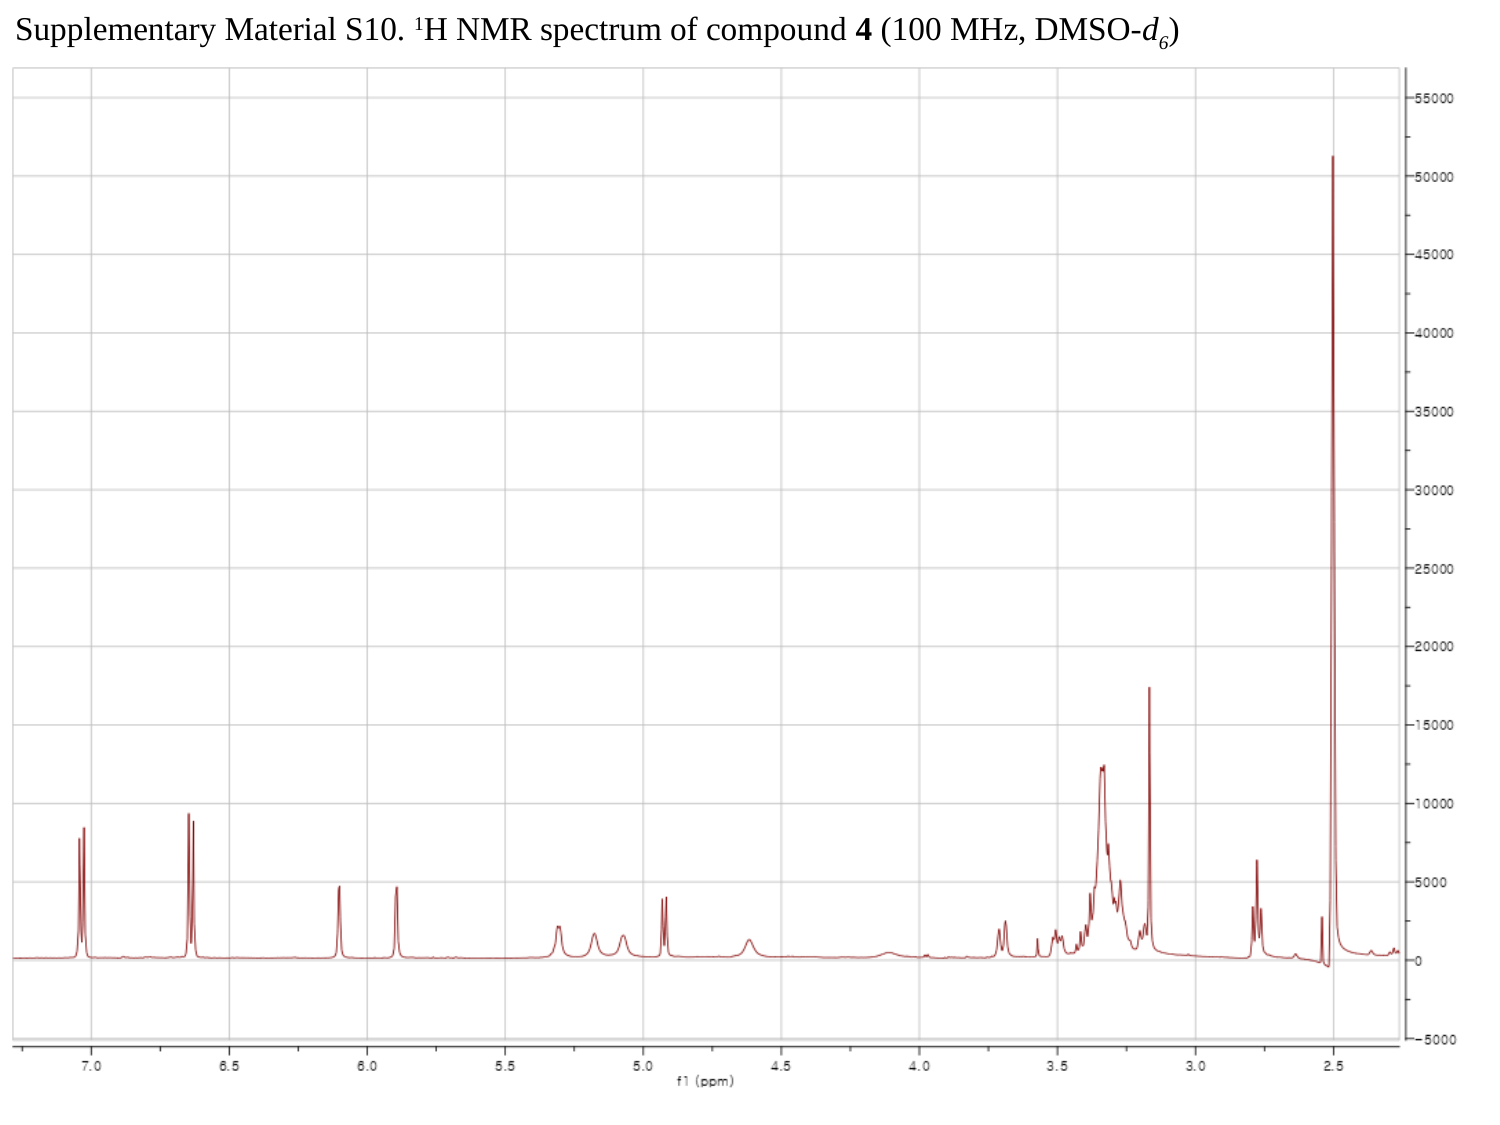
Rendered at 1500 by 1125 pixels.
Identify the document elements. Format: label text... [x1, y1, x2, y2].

text_box Supplementary Material S10. 1H NMR spectrum of compound 4 (100 MHz, DMSO-d6) [0, 0, 1500, 54]
picture [0, 55, 1500, 1104]
